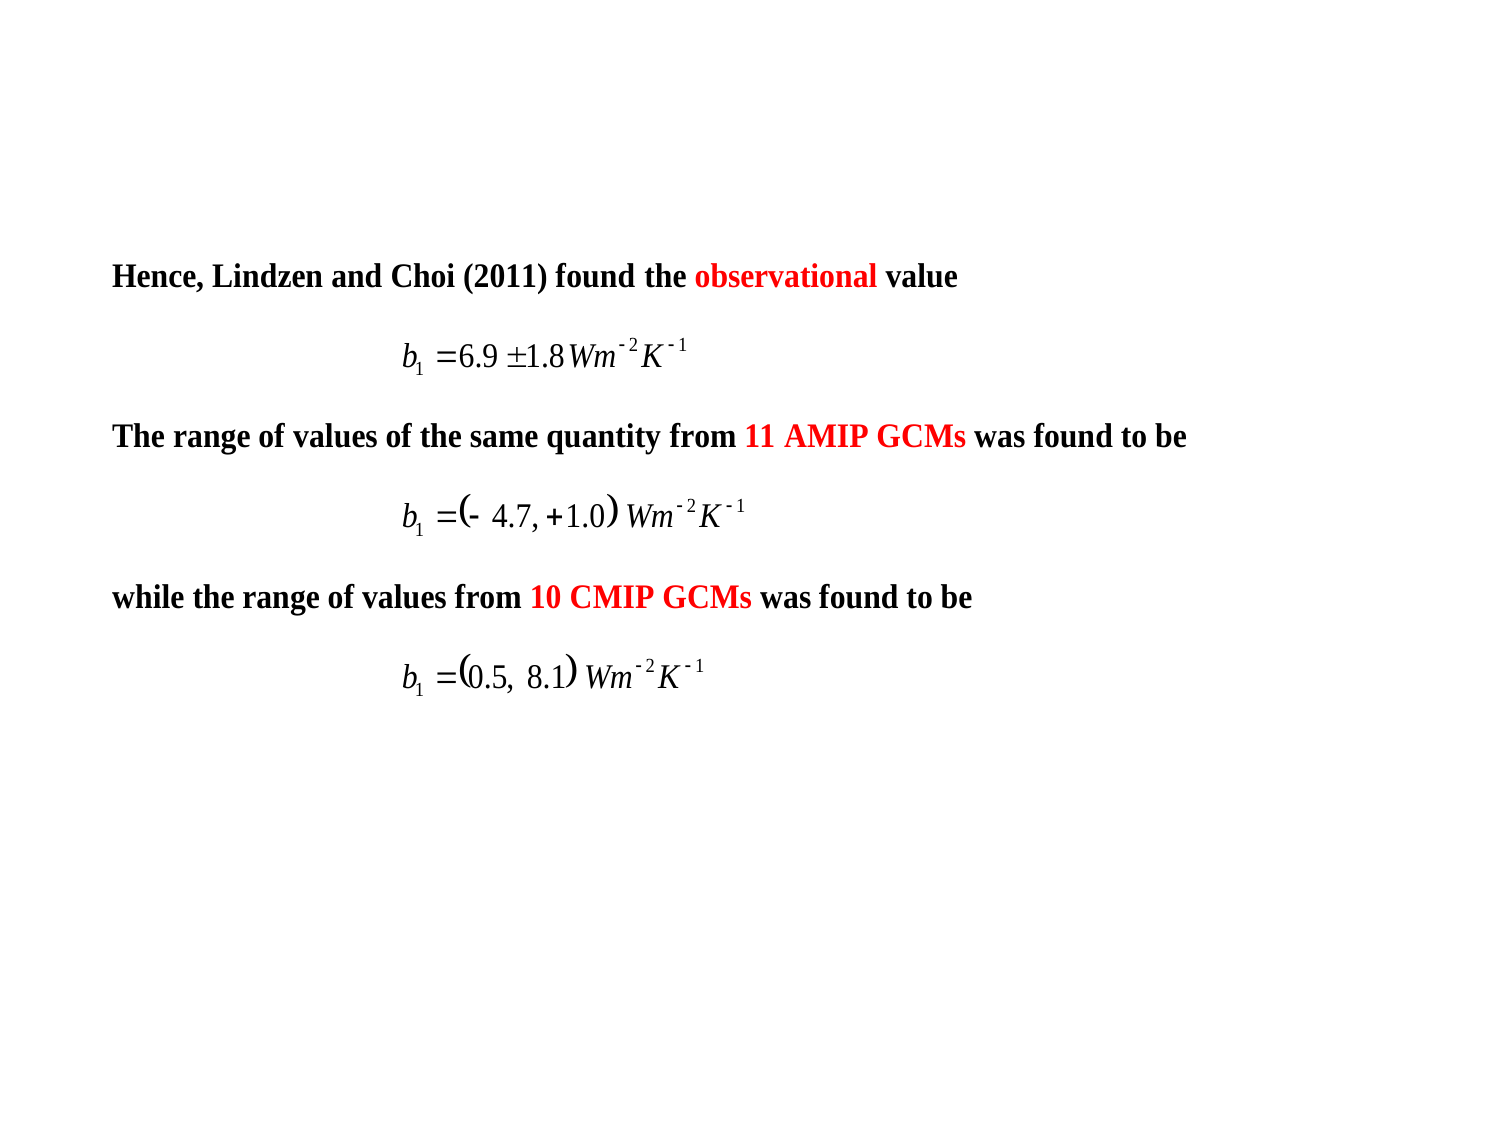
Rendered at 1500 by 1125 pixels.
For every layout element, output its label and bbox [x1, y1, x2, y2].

picture [111, 255, 1306, 738]
